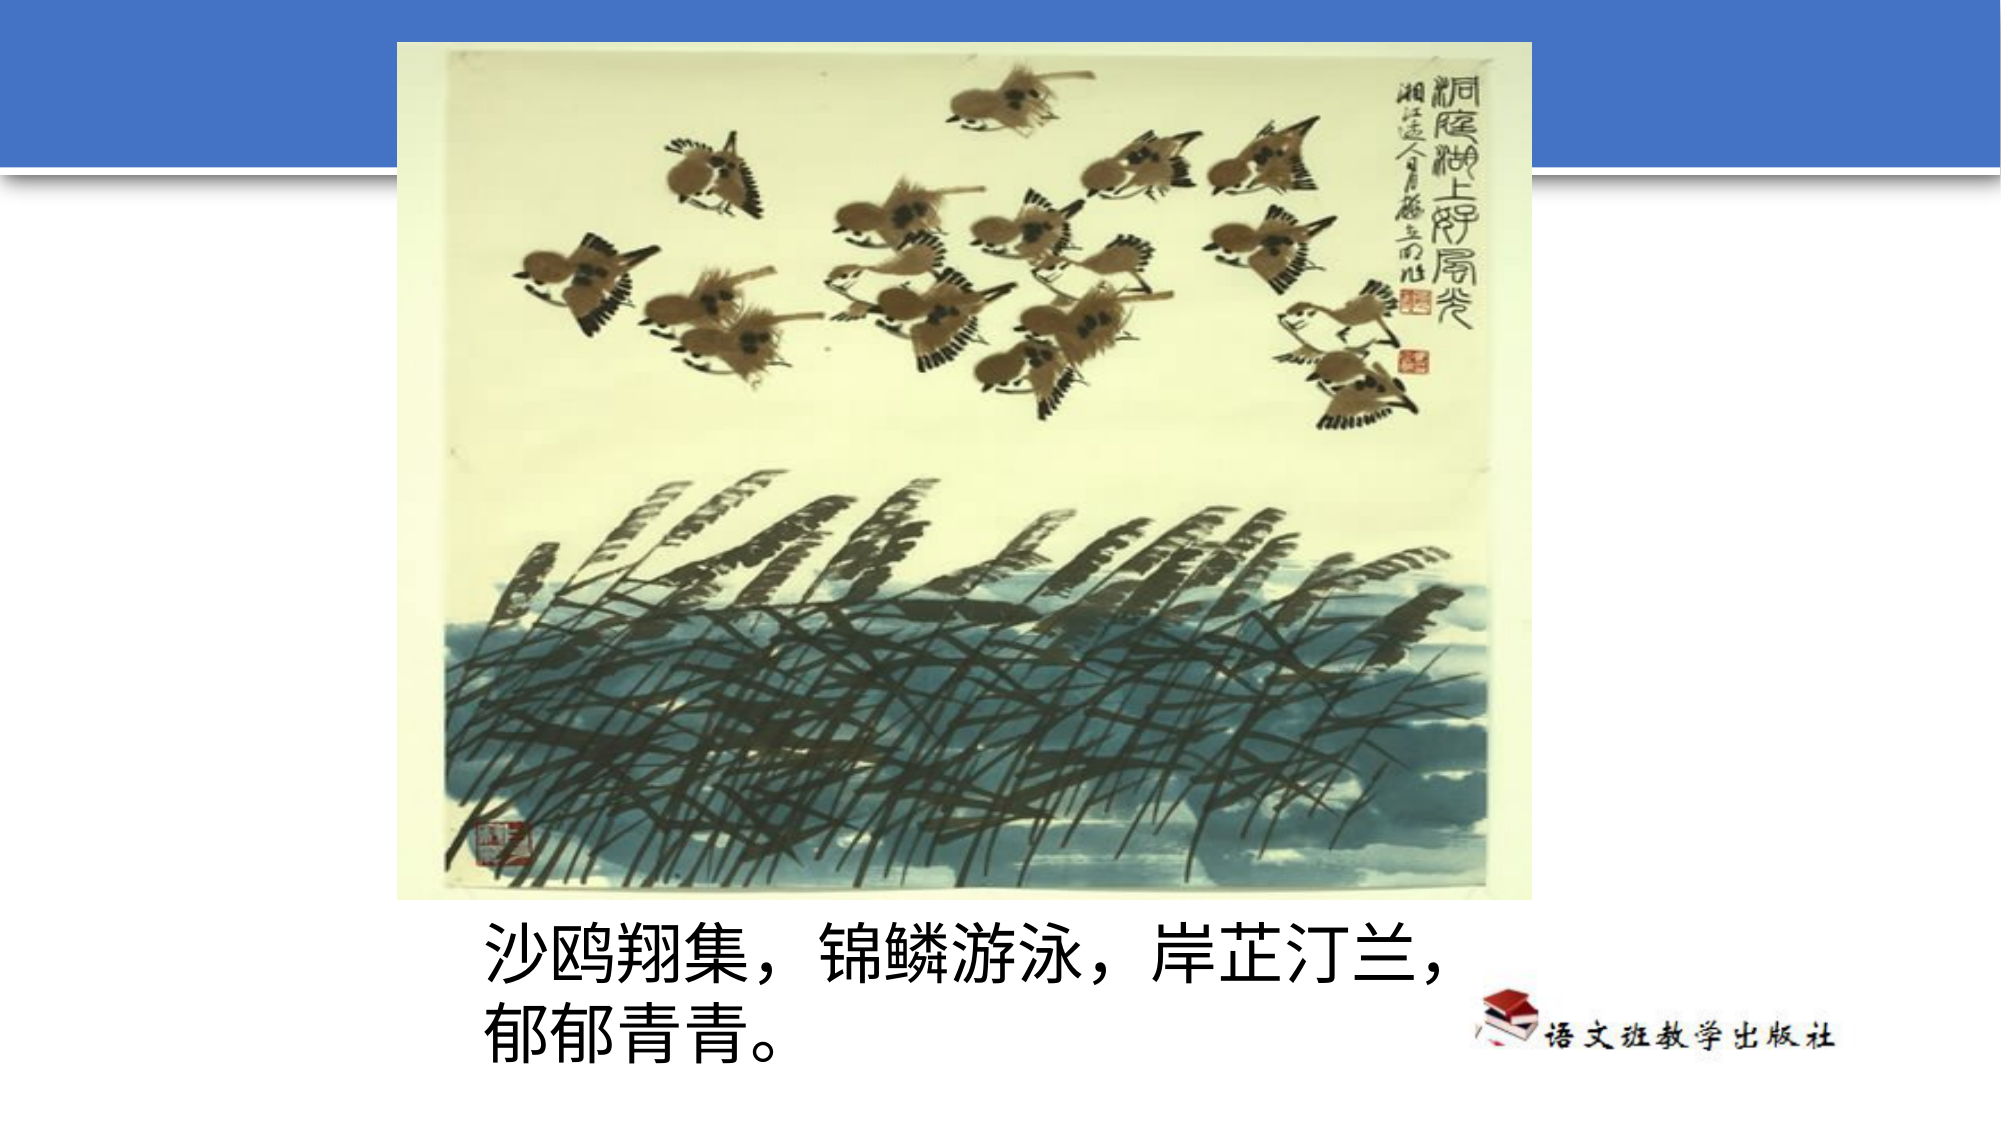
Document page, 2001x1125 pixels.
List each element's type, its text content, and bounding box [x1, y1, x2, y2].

picture [0, 0, 2001, 1125]
text_box 沙鸥翔集，锦鳞游泳，岸芷汀兰，郁郁青青。 [468, 904, 1544, 1080]
